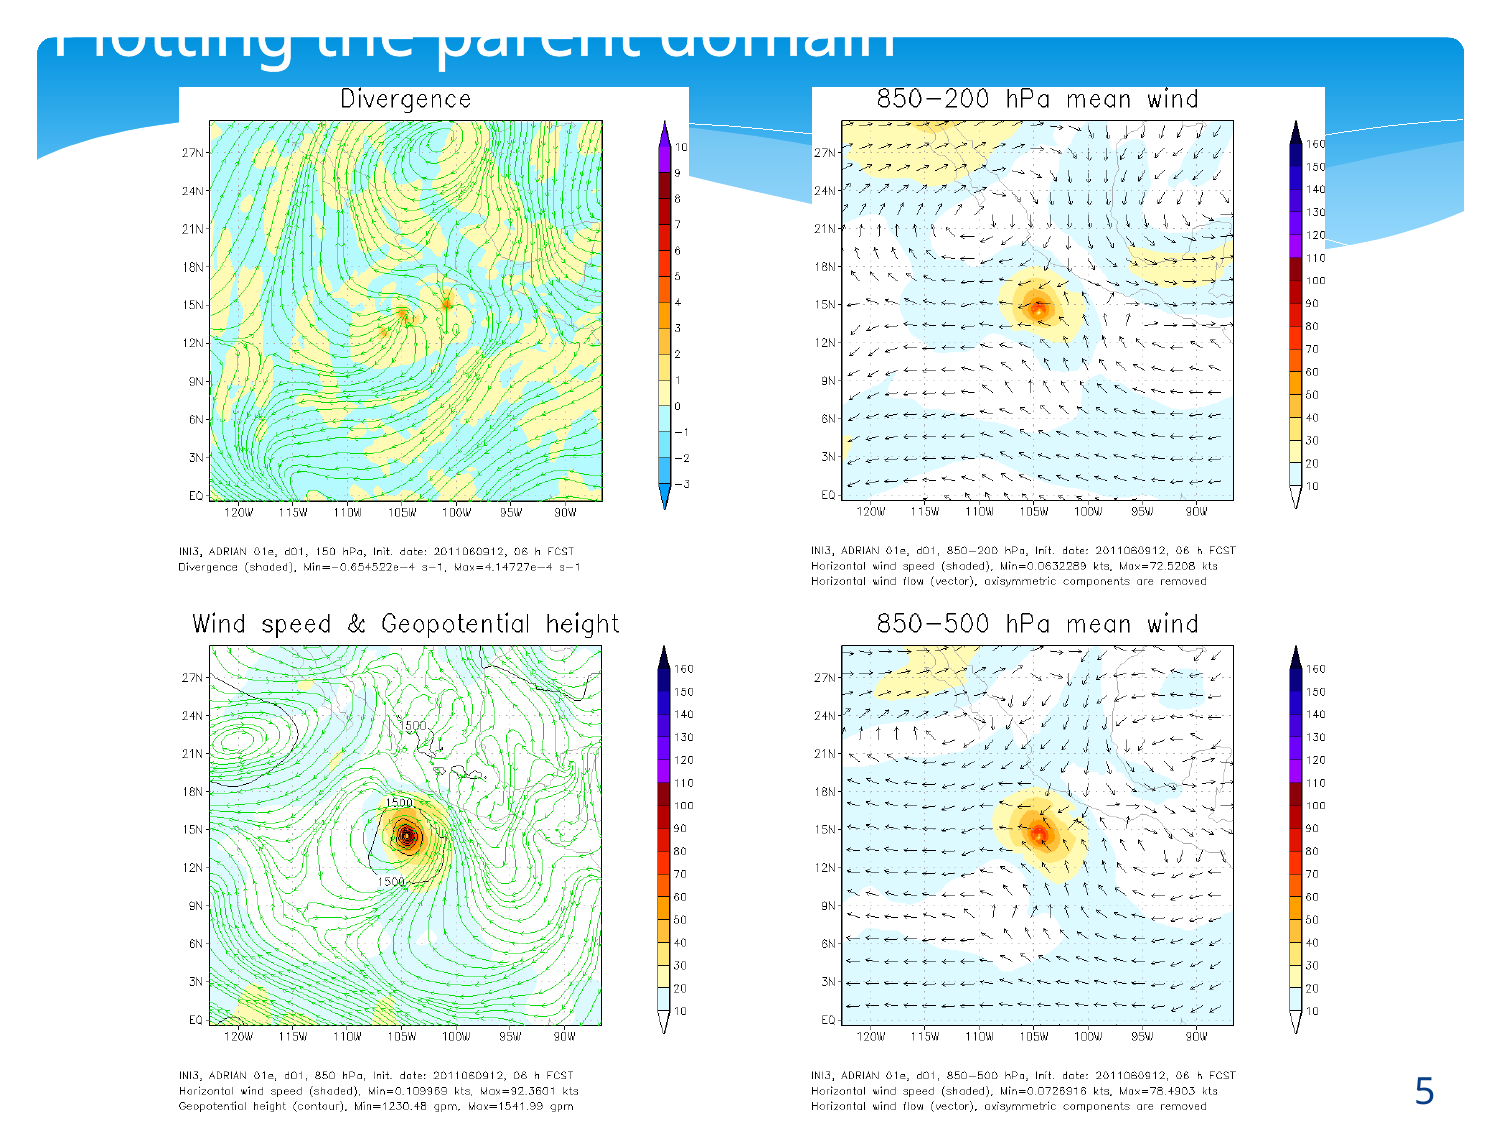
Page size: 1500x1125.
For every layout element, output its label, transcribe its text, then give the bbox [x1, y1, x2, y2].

slide_number 5 [1350, 1062, 1500, 1123]
picture [812, 87, 1326, 587]
picture [178, 87, 690, 573]
picture [178, 612, 693, 1112]
text_box Plotting the parent domain [0, 0, 950, 77]
picture [812, 612, 1326, 1112]
